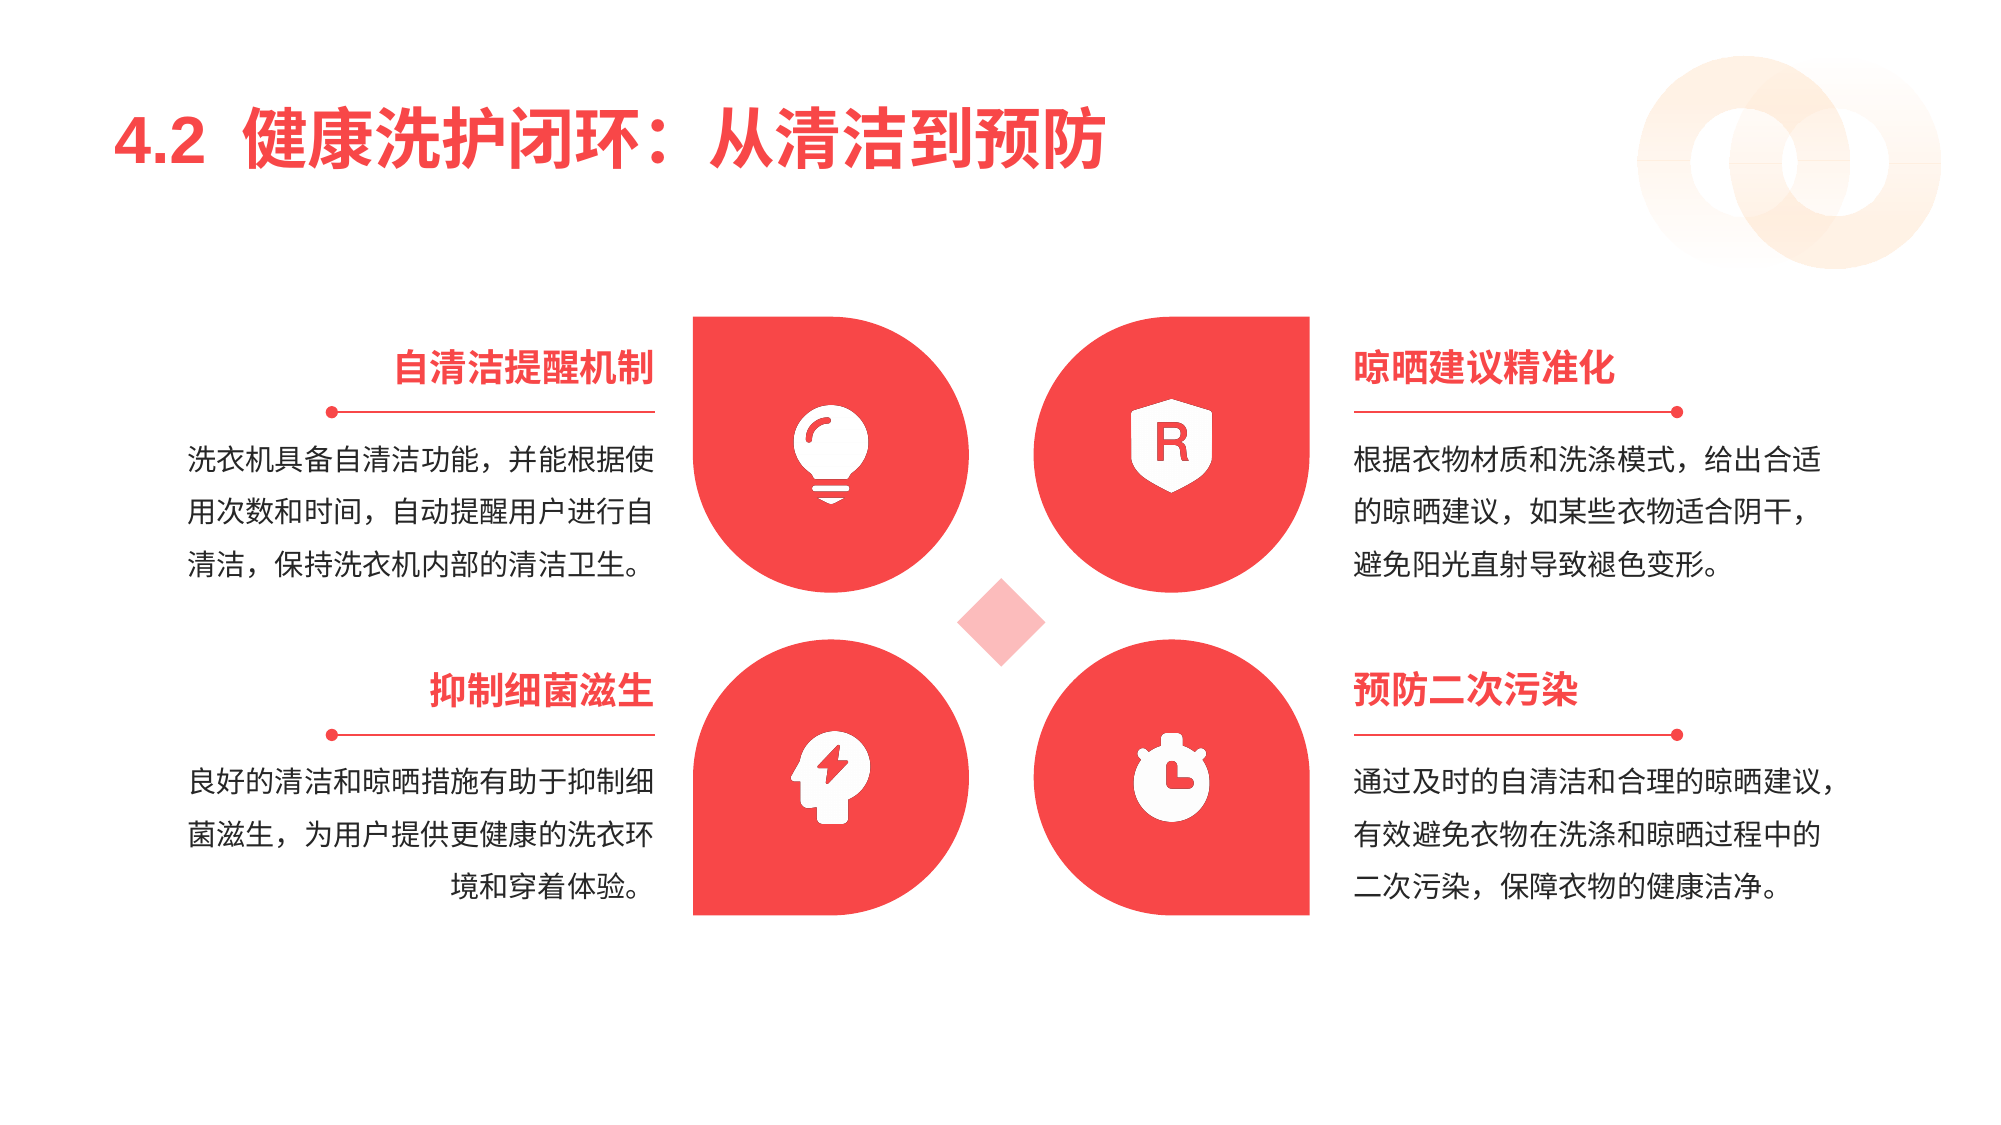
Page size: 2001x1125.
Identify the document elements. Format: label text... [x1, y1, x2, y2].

text_box 抑制细菌滋生 [165, 666, 655, 733]
text_box [1032, 315, 1311, 594]
text_box 良好的清洁和晾晒措施有助于抑制细菌滋生，为用户提供更健康的洗衣环境和穿着体验。 [165, 746, 655, 889]
picture [784, 731, 877, 824]
text_box [691, 638, 971, 917]
text_box 预防二次污染 [1353, 666, 1841, 732]
picture [1127, 733, 1216, 822]
text_box [1032, 638, 1311, 917]
text_box 通过及时的自清洁和合理的晾晒建议，有效避免衣物在洗涤和晾晒过程中的二次污染，保障衣物的健康洁净。 [1353, 746, 1844, 889]
text_box 洗衣机具备自清洁功能，并能根据使用次数和时间，自动提醒用户进行自清洁，保持洗衣机内部的清洁卫生。 [165, 423, 655, 566]
title 4.2 健康洗护闭环：从清洁到预防 [114, 59, 1886, 178]
picture [781, 405, 881, 505]
text_box [955, 576, 1047, 669]
text_box 晾晒建议精准化 [1353, 343, 1841, 410]
text_box 根据衣物材质和洗涤模式，给出合适的晾晒建议，如某些衣物适合阴干，避免阳光直射导致褪色变形。 [1353, 423, 1844, 566]
text_box 自清洁提醒机制 [165, 343, 655, 410]
text_box [691, 315, 970, 594]
picture [1125, 399, 1218, 493]
